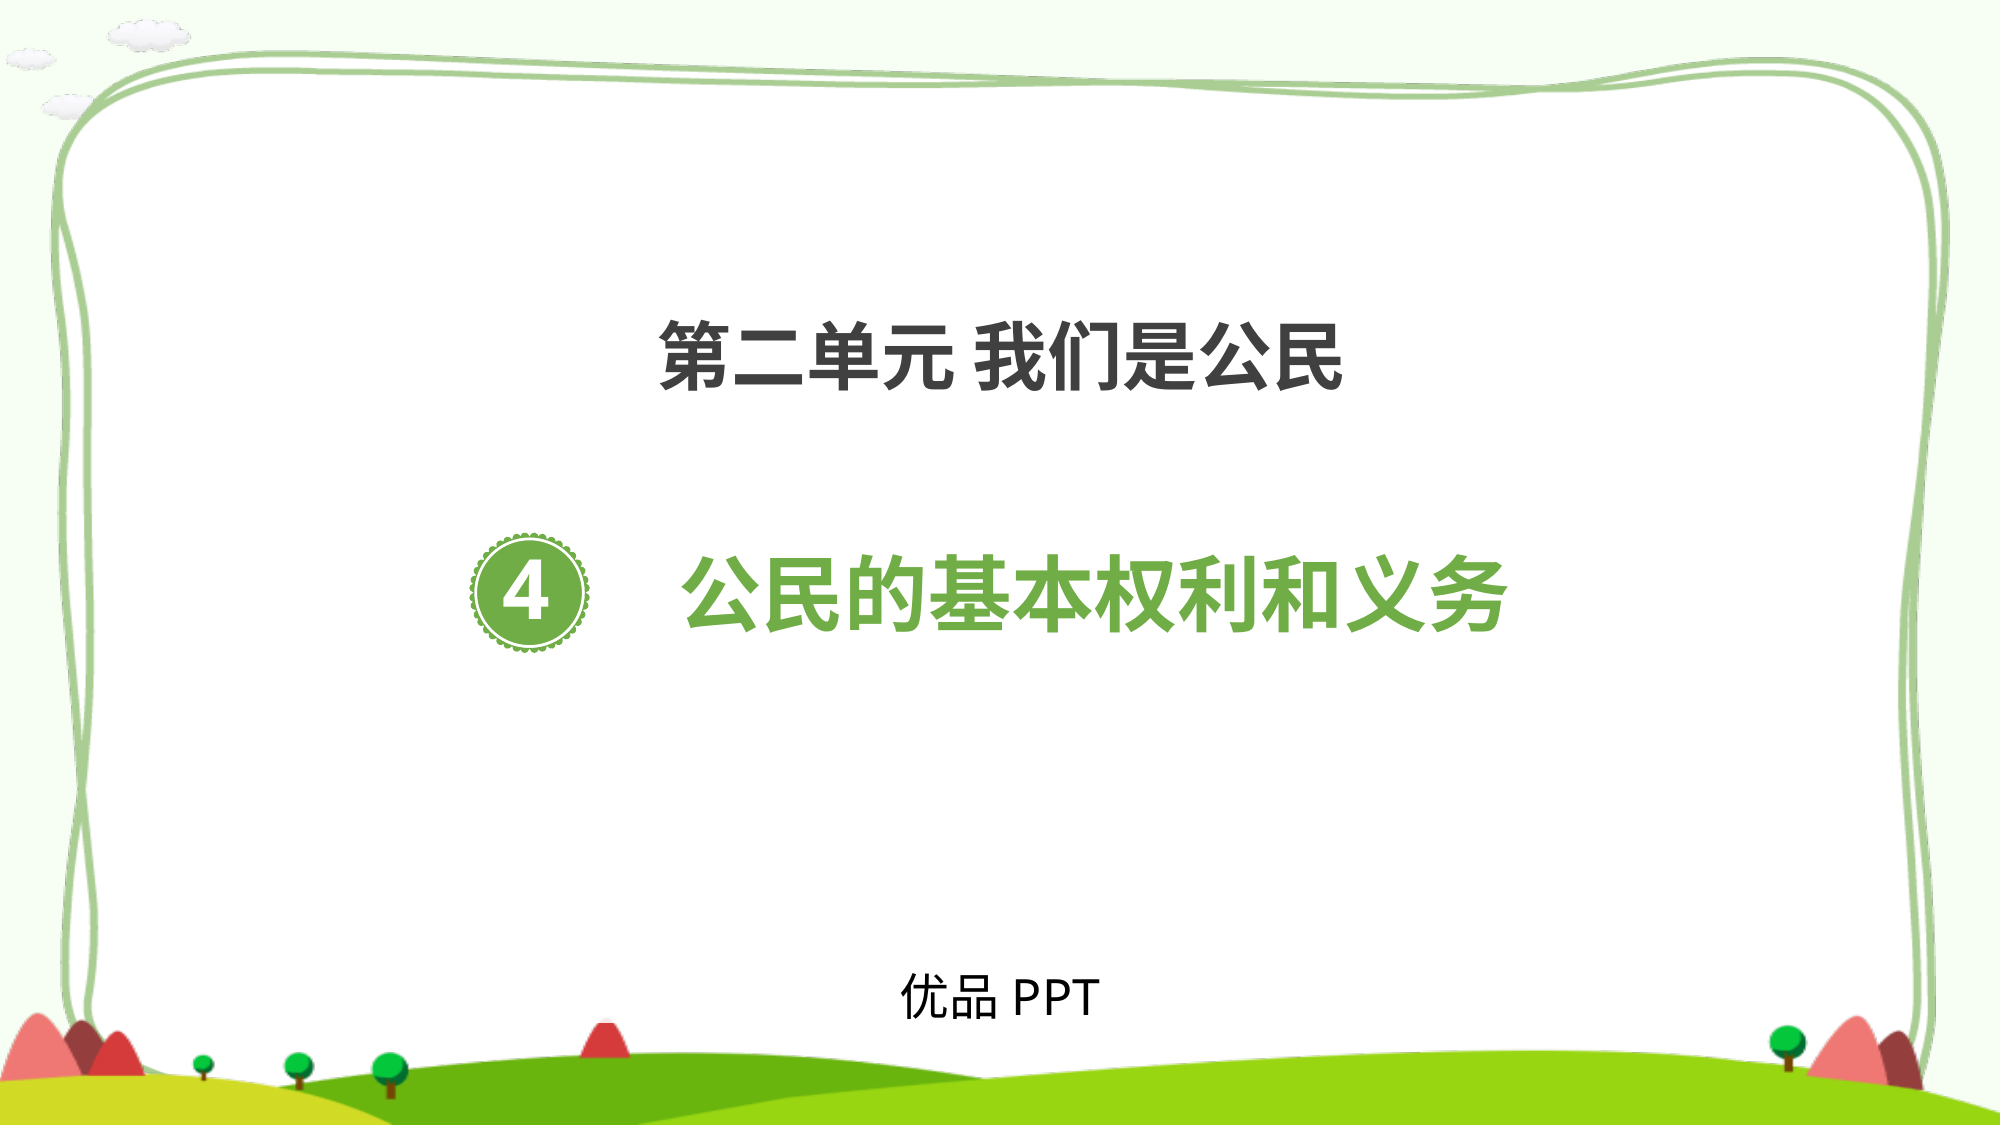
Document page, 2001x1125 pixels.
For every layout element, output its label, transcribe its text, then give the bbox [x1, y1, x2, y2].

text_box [469, 528, 1531, 653]
text_box 第二单元 我们是公民 [324, 302, 1680, 408]
text_box - [249, 124, 1751, 1024]
picture [0, 0, 2000, 1125]
text_box 优品PPT [249, 952, 1750, 1033]
